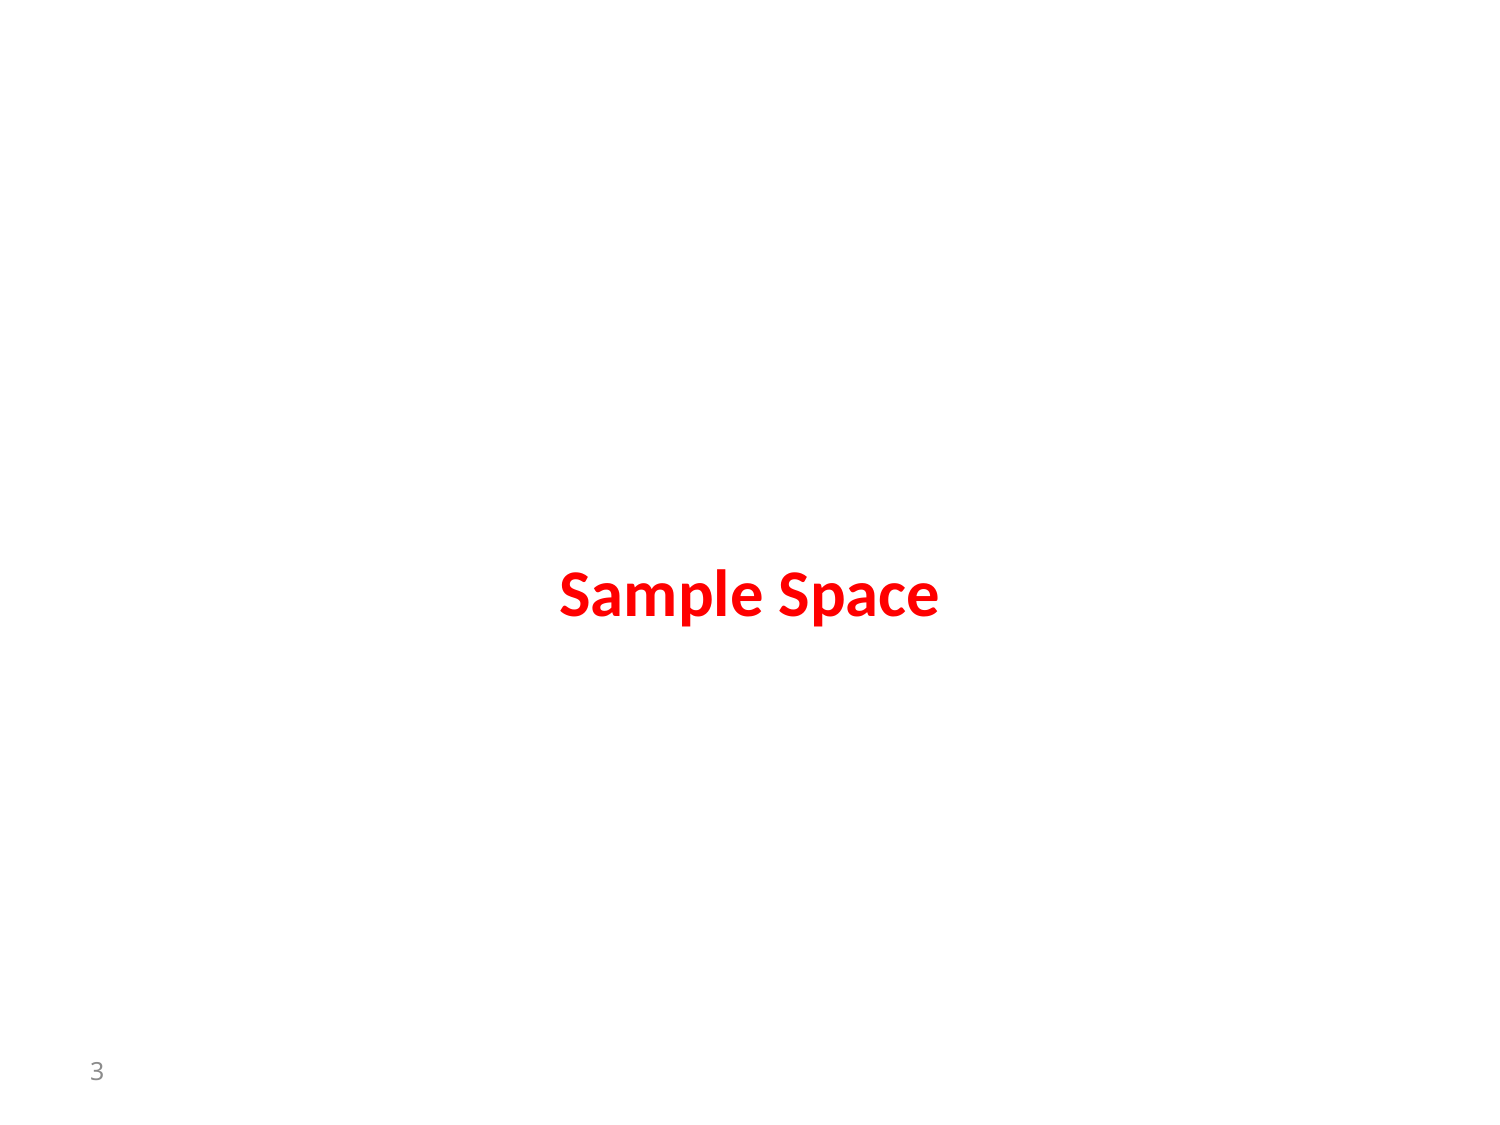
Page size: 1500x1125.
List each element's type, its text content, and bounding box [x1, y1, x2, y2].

list Sample Space [75, 262, 1425, 1005]
slide_number 3 [75, 1042, 425, 1103]
